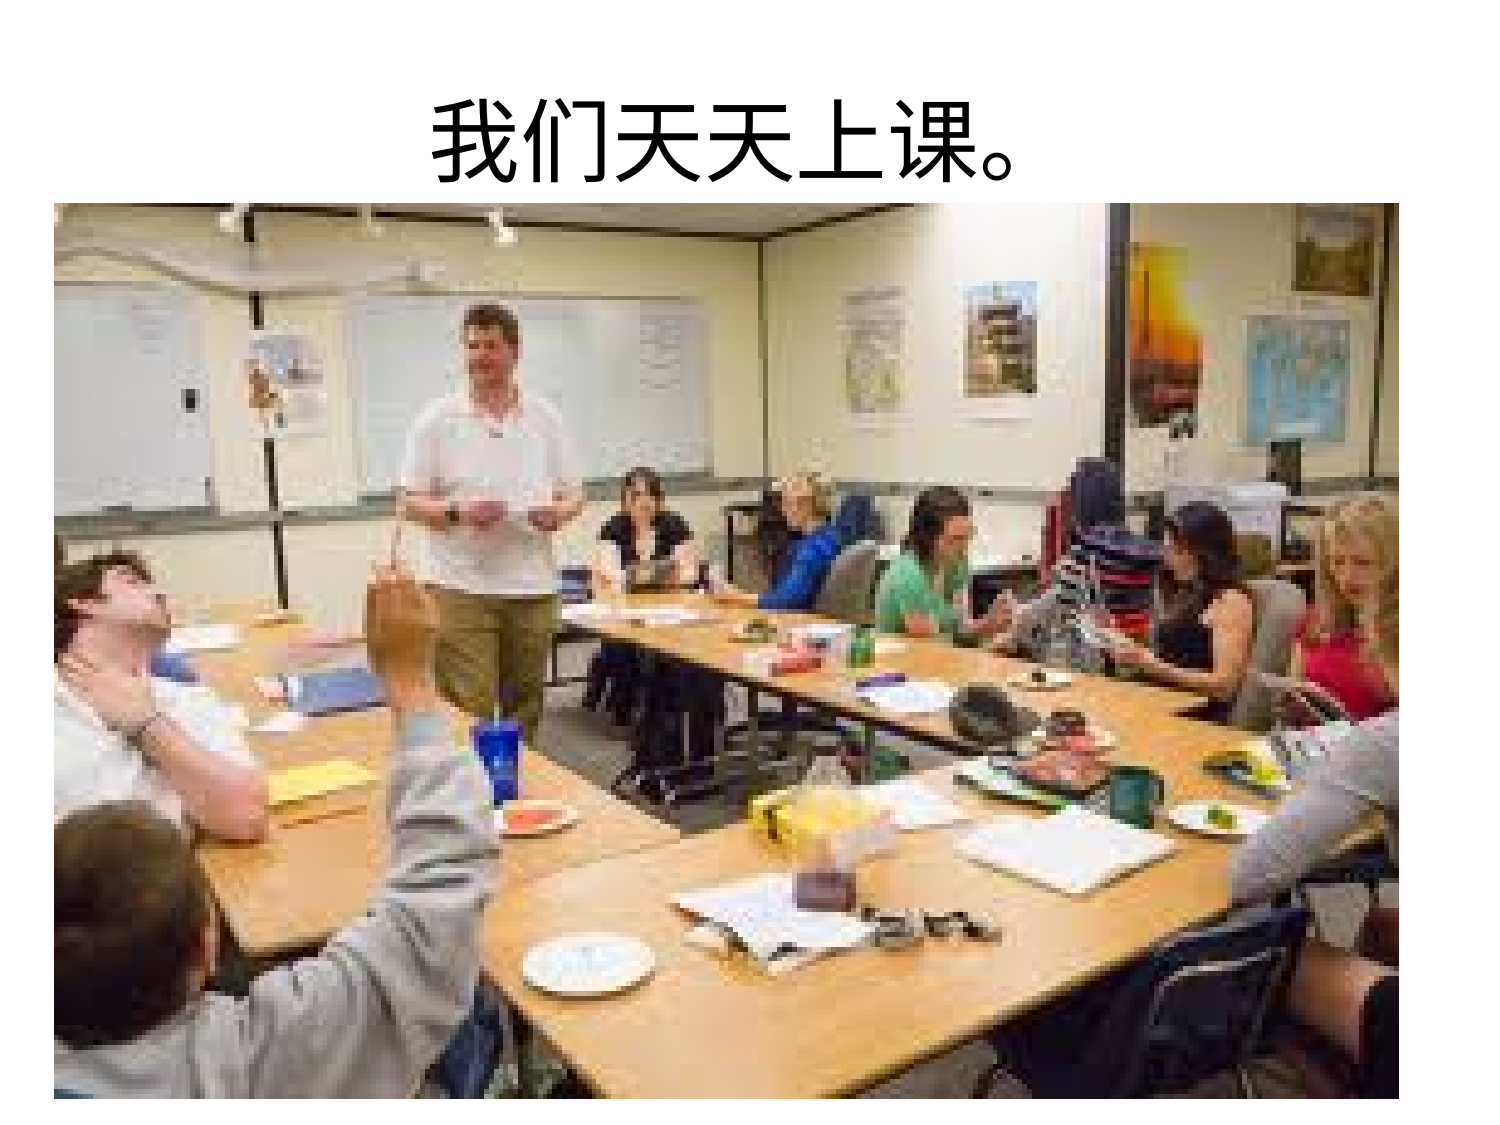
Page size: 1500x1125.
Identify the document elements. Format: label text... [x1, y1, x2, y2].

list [0, 203, 1500, 1099]
title 我们天天上课。 [75, 45, 1425, 202]
